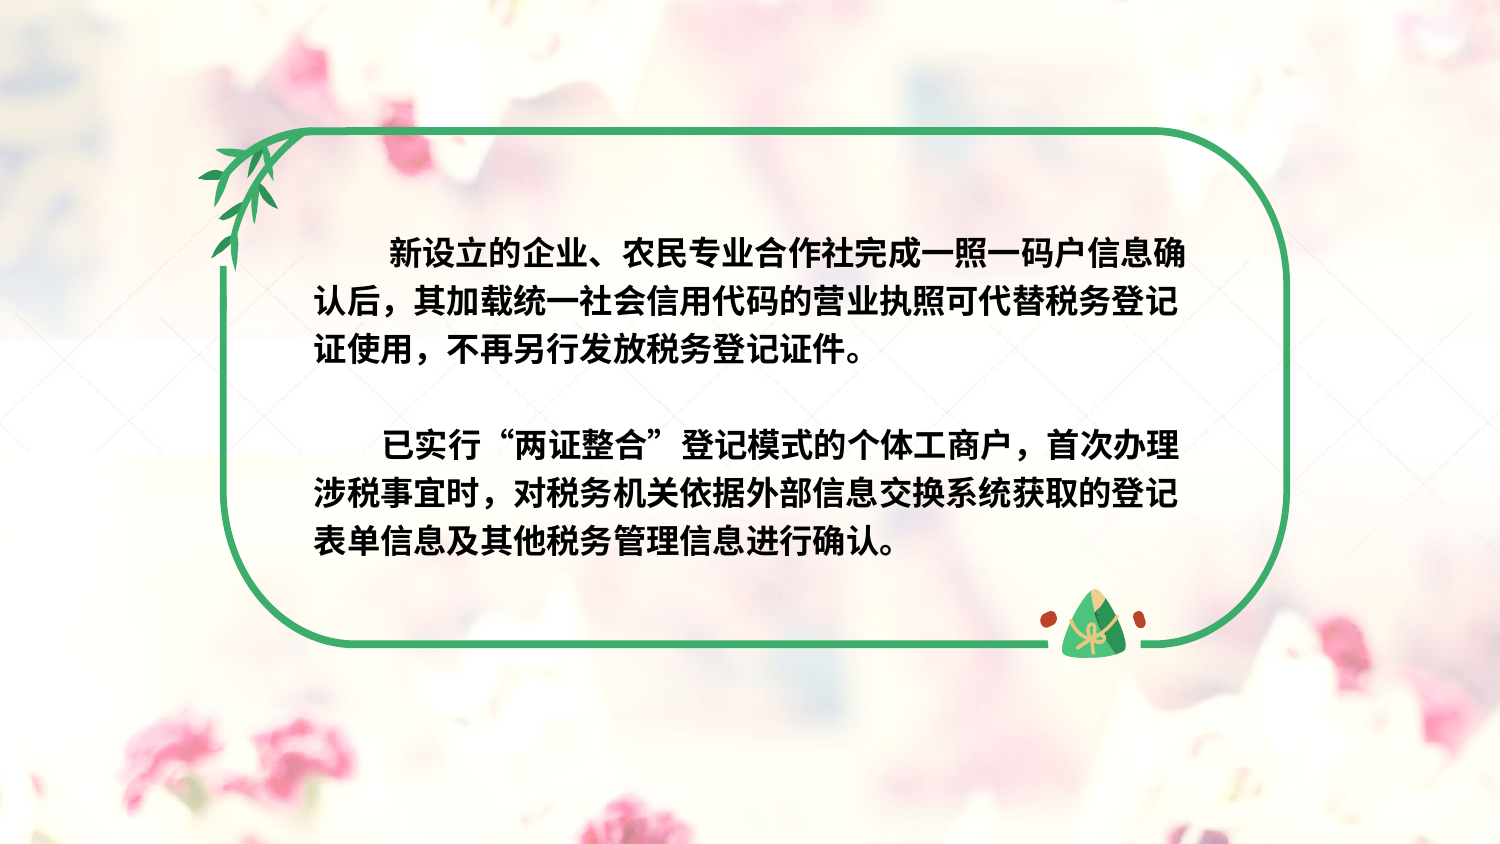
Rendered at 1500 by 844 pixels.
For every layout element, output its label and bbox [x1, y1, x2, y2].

text_box [197, 126, 1291, 668]
picture [0, 0, 1500, 844]
